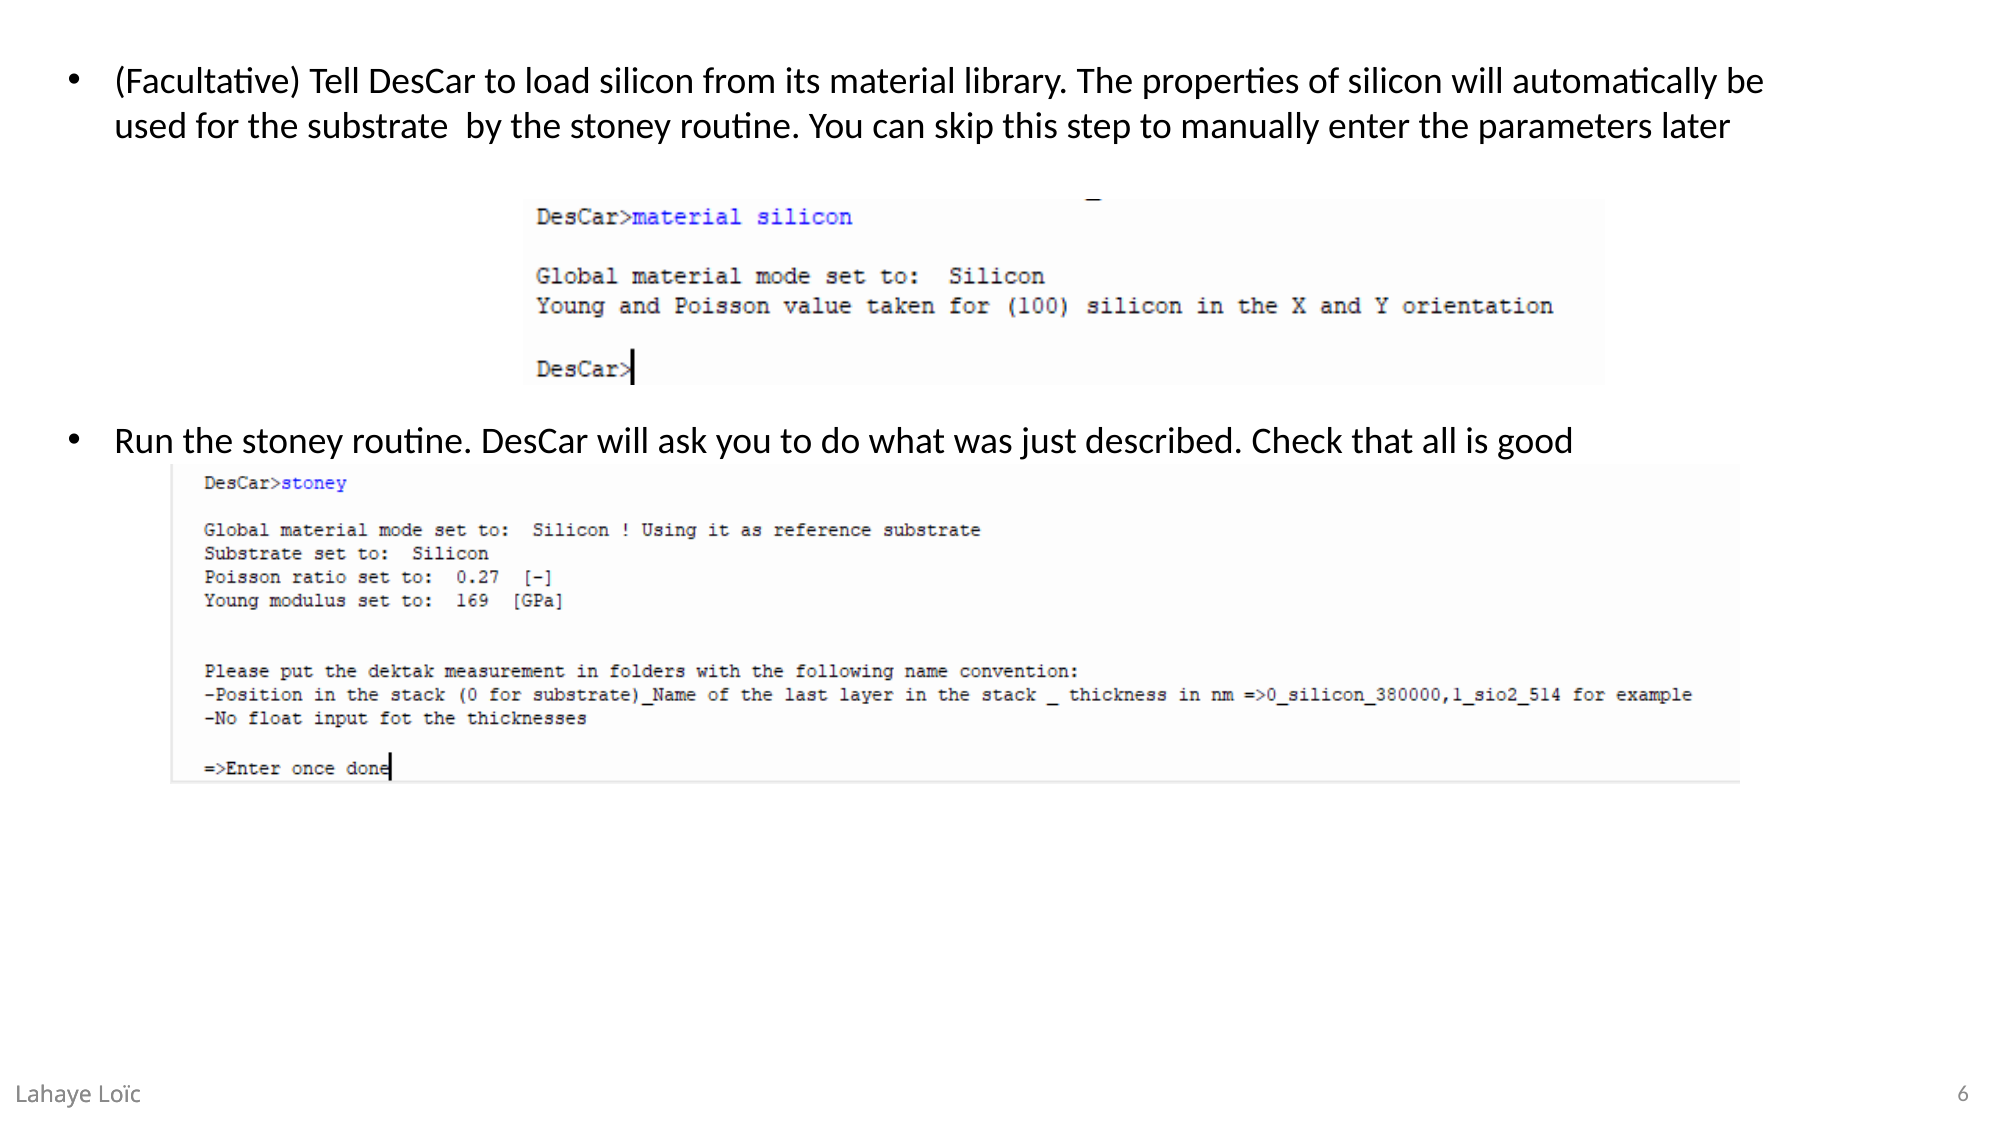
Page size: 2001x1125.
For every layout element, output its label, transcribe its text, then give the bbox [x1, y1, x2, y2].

picture [523, 199, 1605, 385]
text_box (Facultative) Tell DesCar to load silicon from its material library. The properties of silicon will automatically be used for the substrate by the stoney routine. You can skip this step to manually enter the parameters later [52, 48, 1858, 199]
text_box Run the stoney routine. DesCar will ask you to do what was just described. Check that all is good [52, 408, 1858, 514]
text_box Lahaye Loïc [0, 1071, 156, 1115]
slide_number 6 [1534, 1061, 1985, 1122]
picture [170, 464, 1740, 784]
